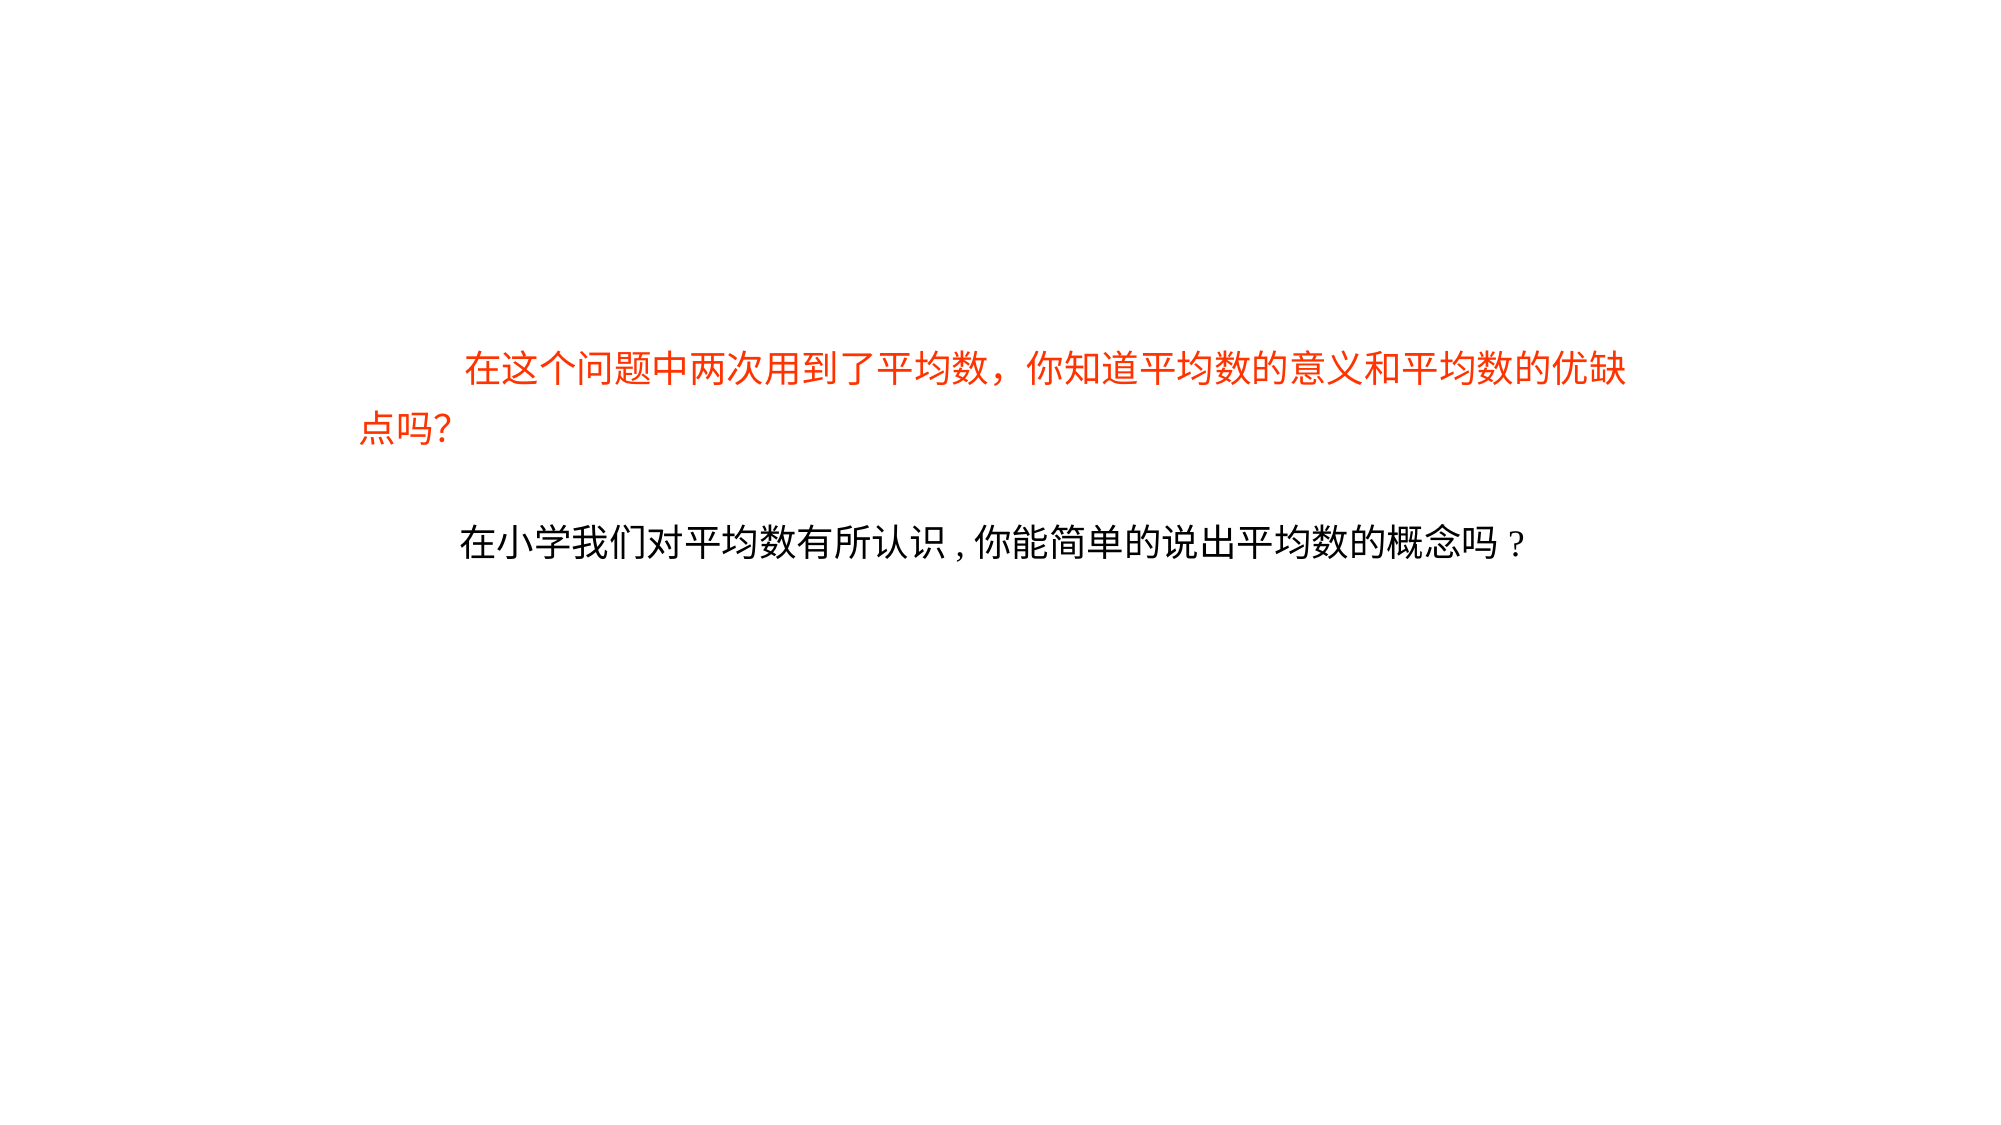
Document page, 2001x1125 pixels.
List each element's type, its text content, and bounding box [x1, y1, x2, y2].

text_box 在小学我们对平均数有所认识,你能简单的说出平均数的概念吗? [331, 492, 1631, 574]
text_box 在这个问题中两次用到了平均数，你知道平均数的意义和平均数的优缺点吗？ [343, 292, 1679, 458]
